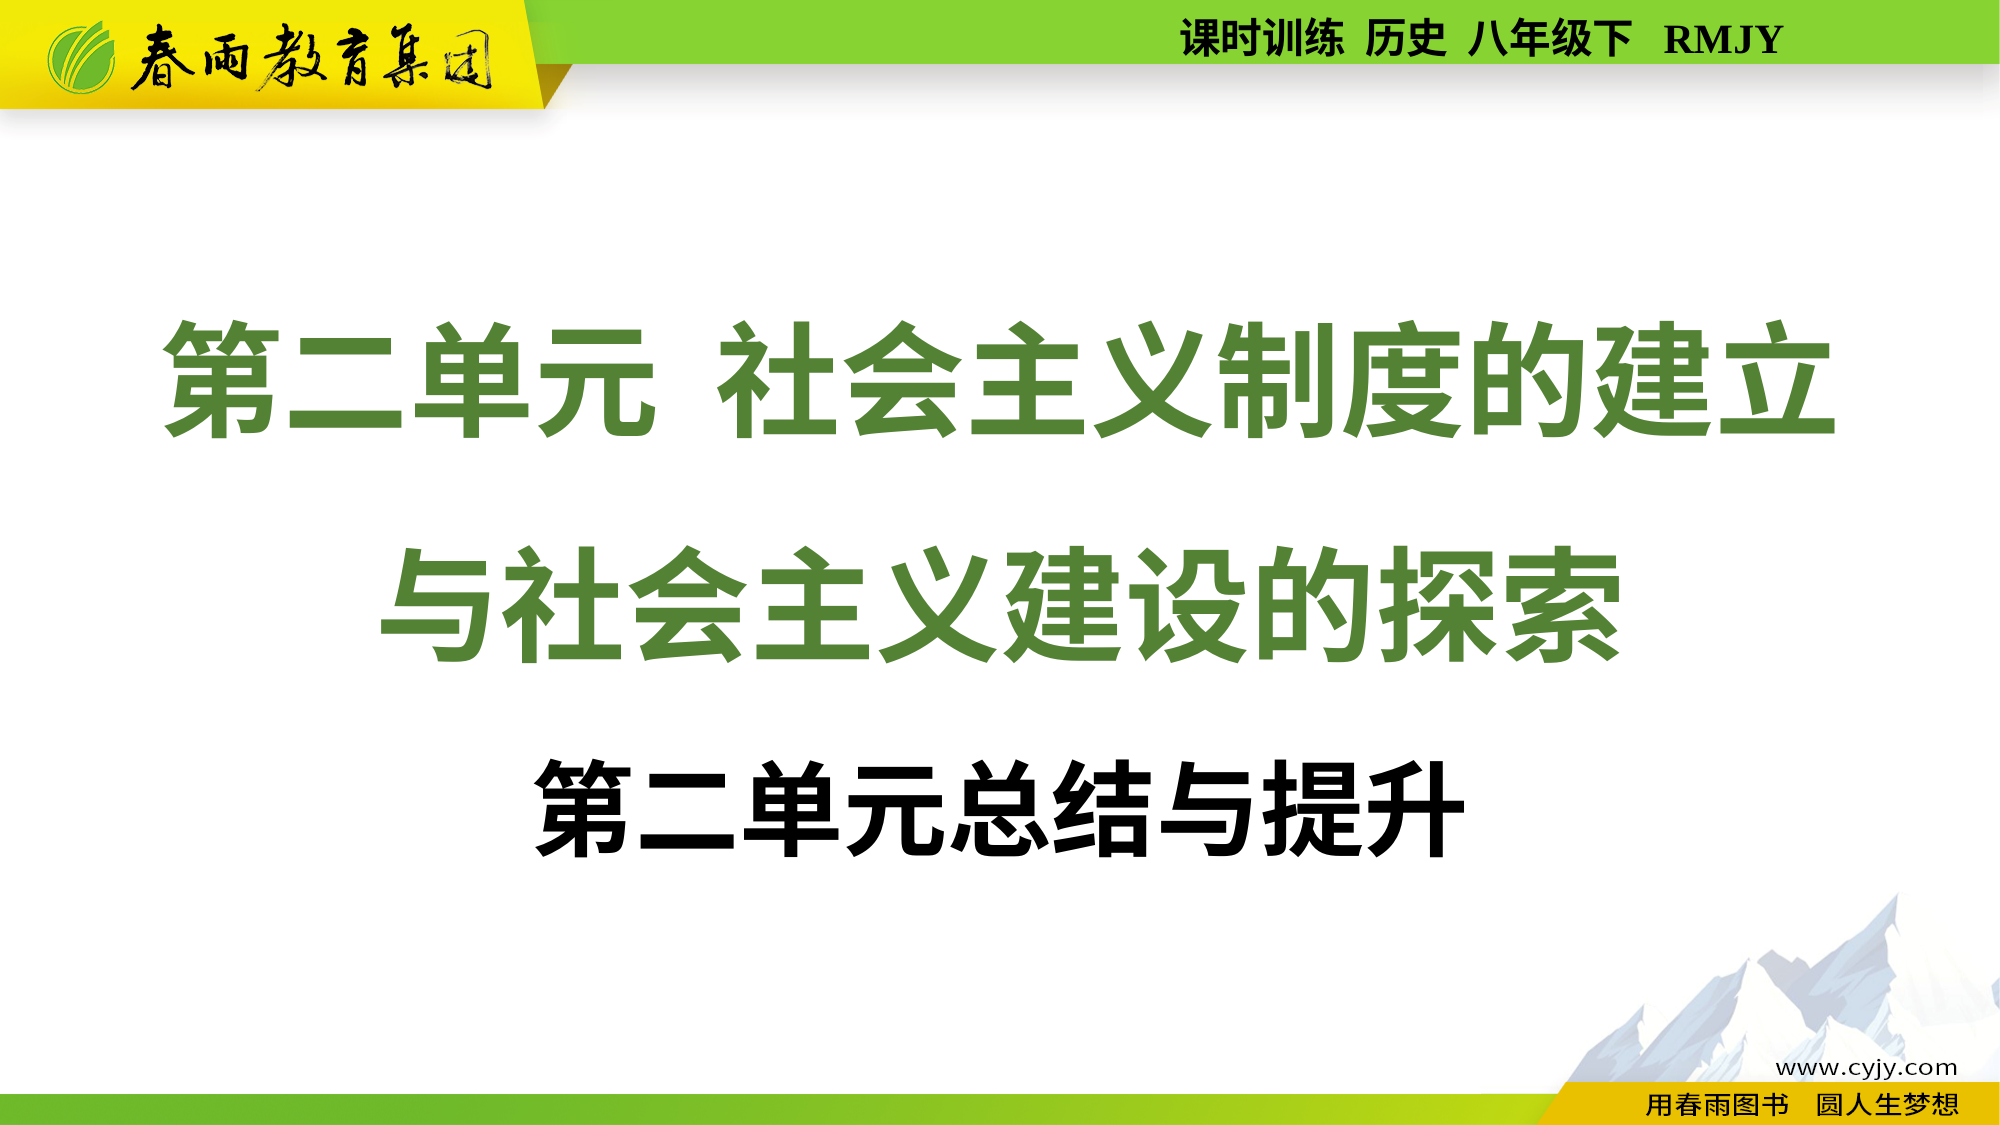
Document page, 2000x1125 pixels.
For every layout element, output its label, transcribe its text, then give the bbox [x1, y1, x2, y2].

picture [0, 878, 2000, 1125]
text_box 第二单元 社会主义制度的建立 与社会主义建设的探索 [0, 219, 2000, 674]
text_box 第二单元总结与提升 [0, 674, 2000, 878]
picture [0, 0, 2000, 219]
